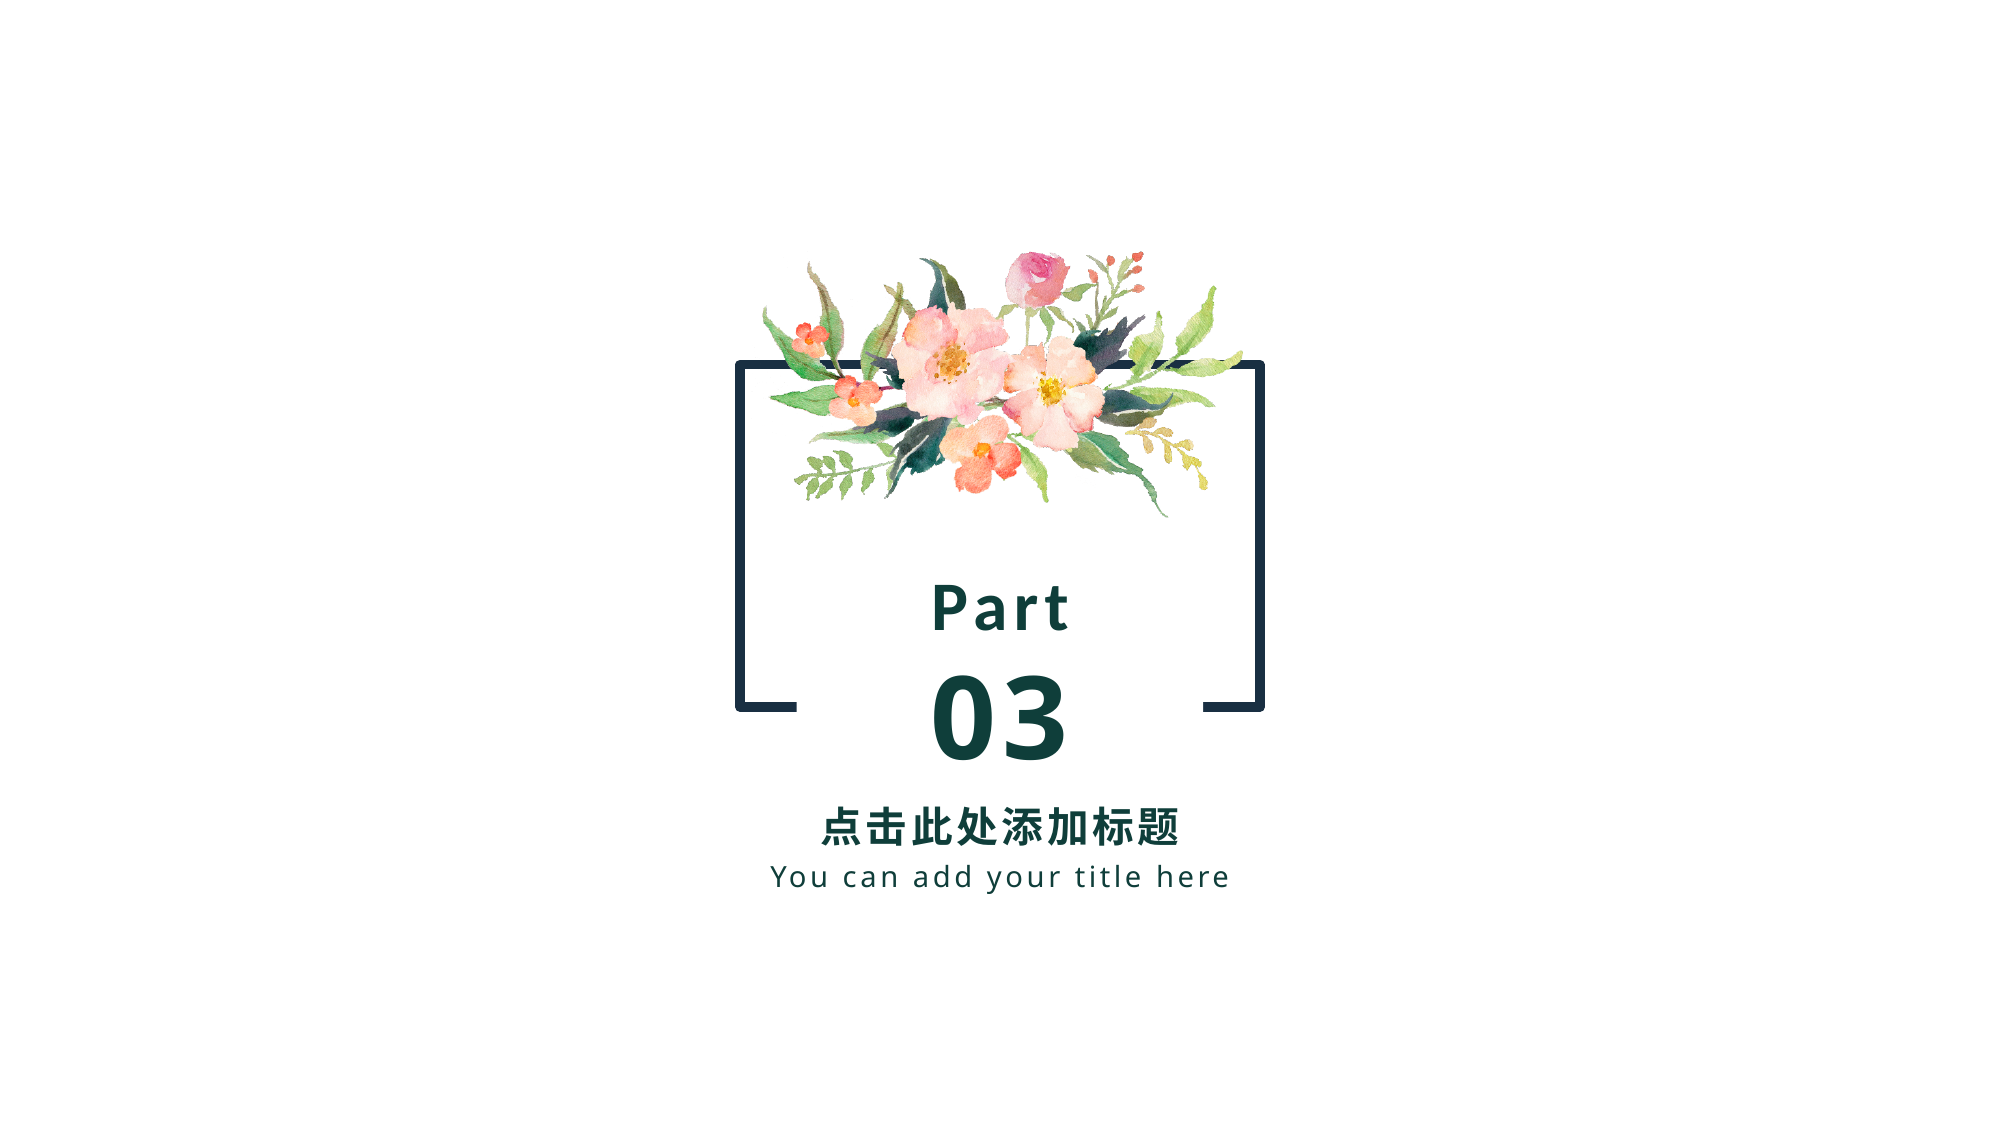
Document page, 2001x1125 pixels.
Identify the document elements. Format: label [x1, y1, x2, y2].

text_box [740, 245, 1260, 879]
